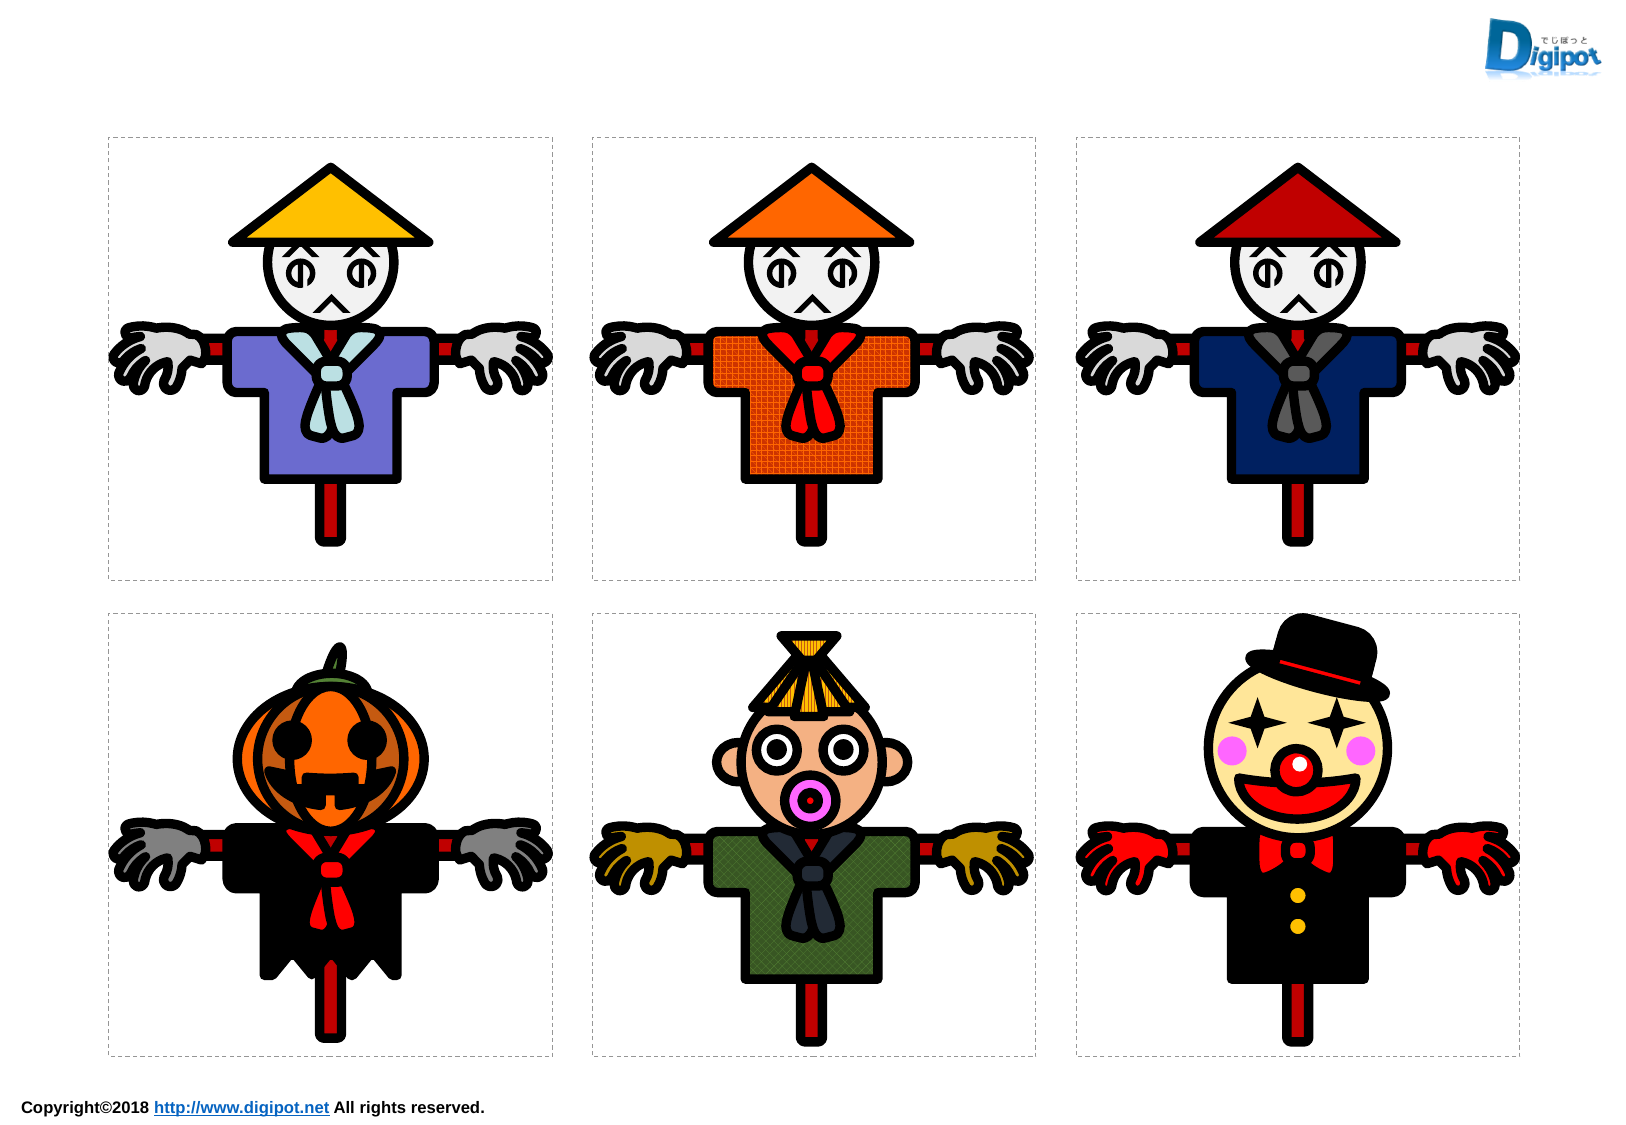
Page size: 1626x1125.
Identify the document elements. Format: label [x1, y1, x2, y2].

text_box [1080, 623, 1516, 1042]
text_box [594, 167, 1030, 542]
text_box [113, 645, 549, 1039]
text_box [1080, 167, 1516, 542]
text_box [113, 167, 549, 542]
text_box [594, 635, 1030, 1042]
picture [1485, 18, 1602, 82]
